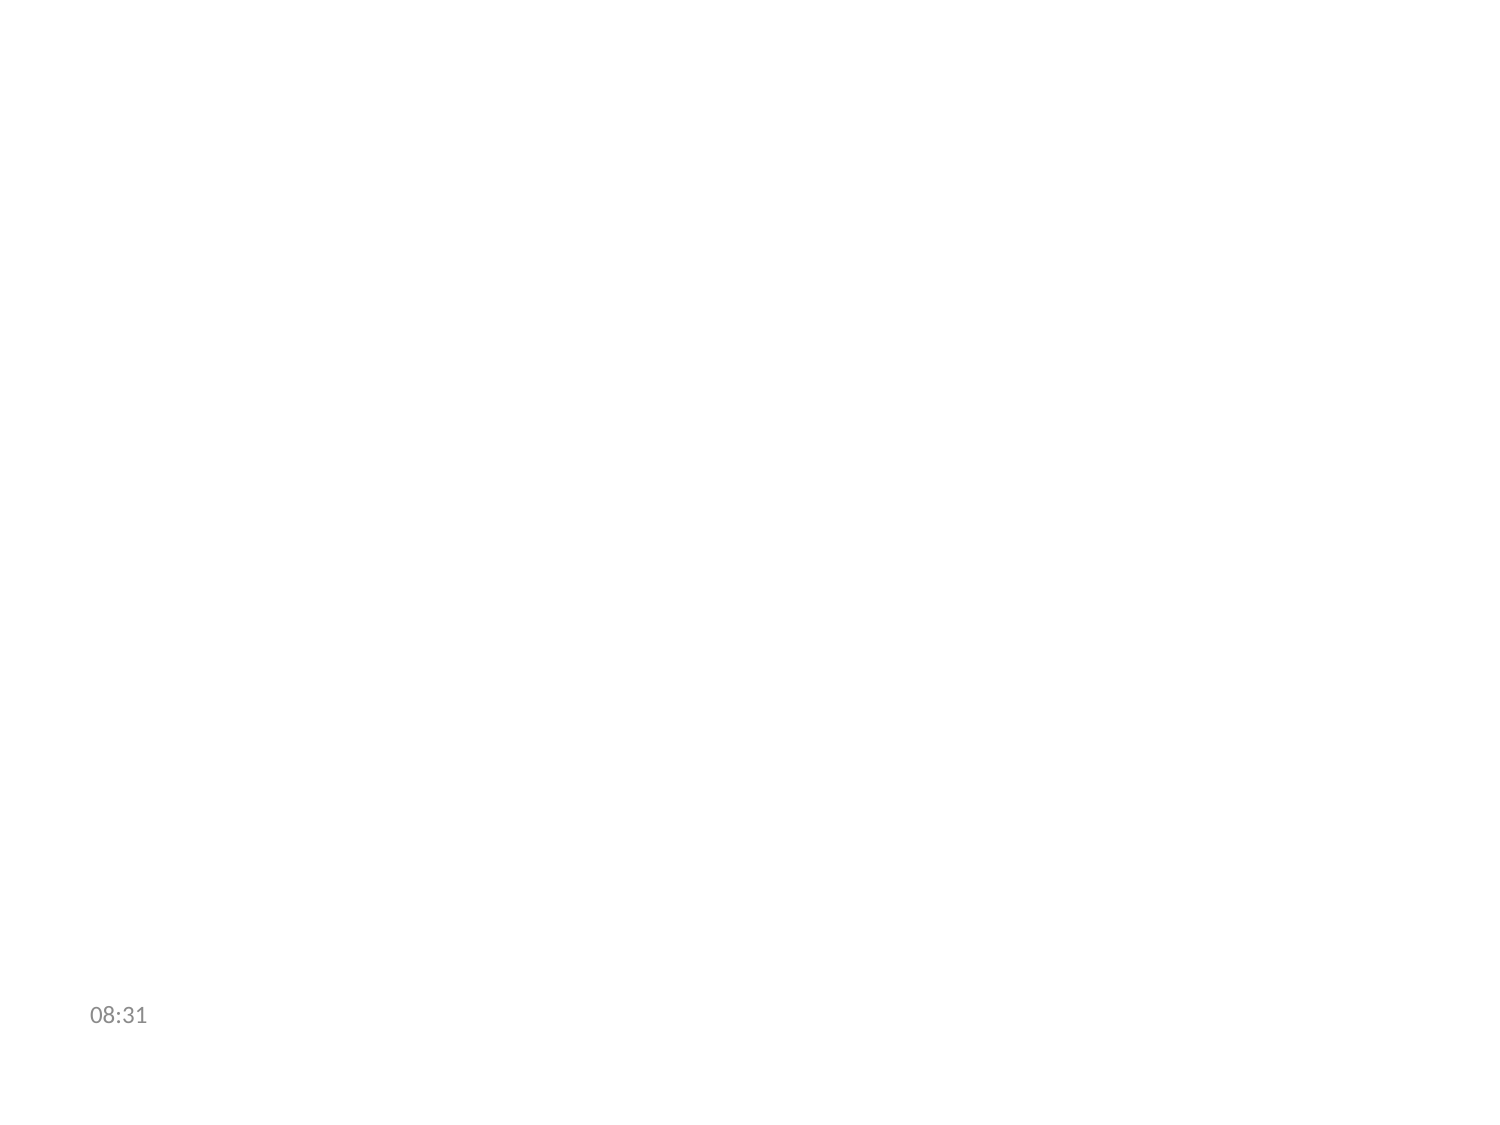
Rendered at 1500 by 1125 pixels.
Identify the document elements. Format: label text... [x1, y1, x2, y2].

text_box 15:35 [75, 983, 425, 1044]
